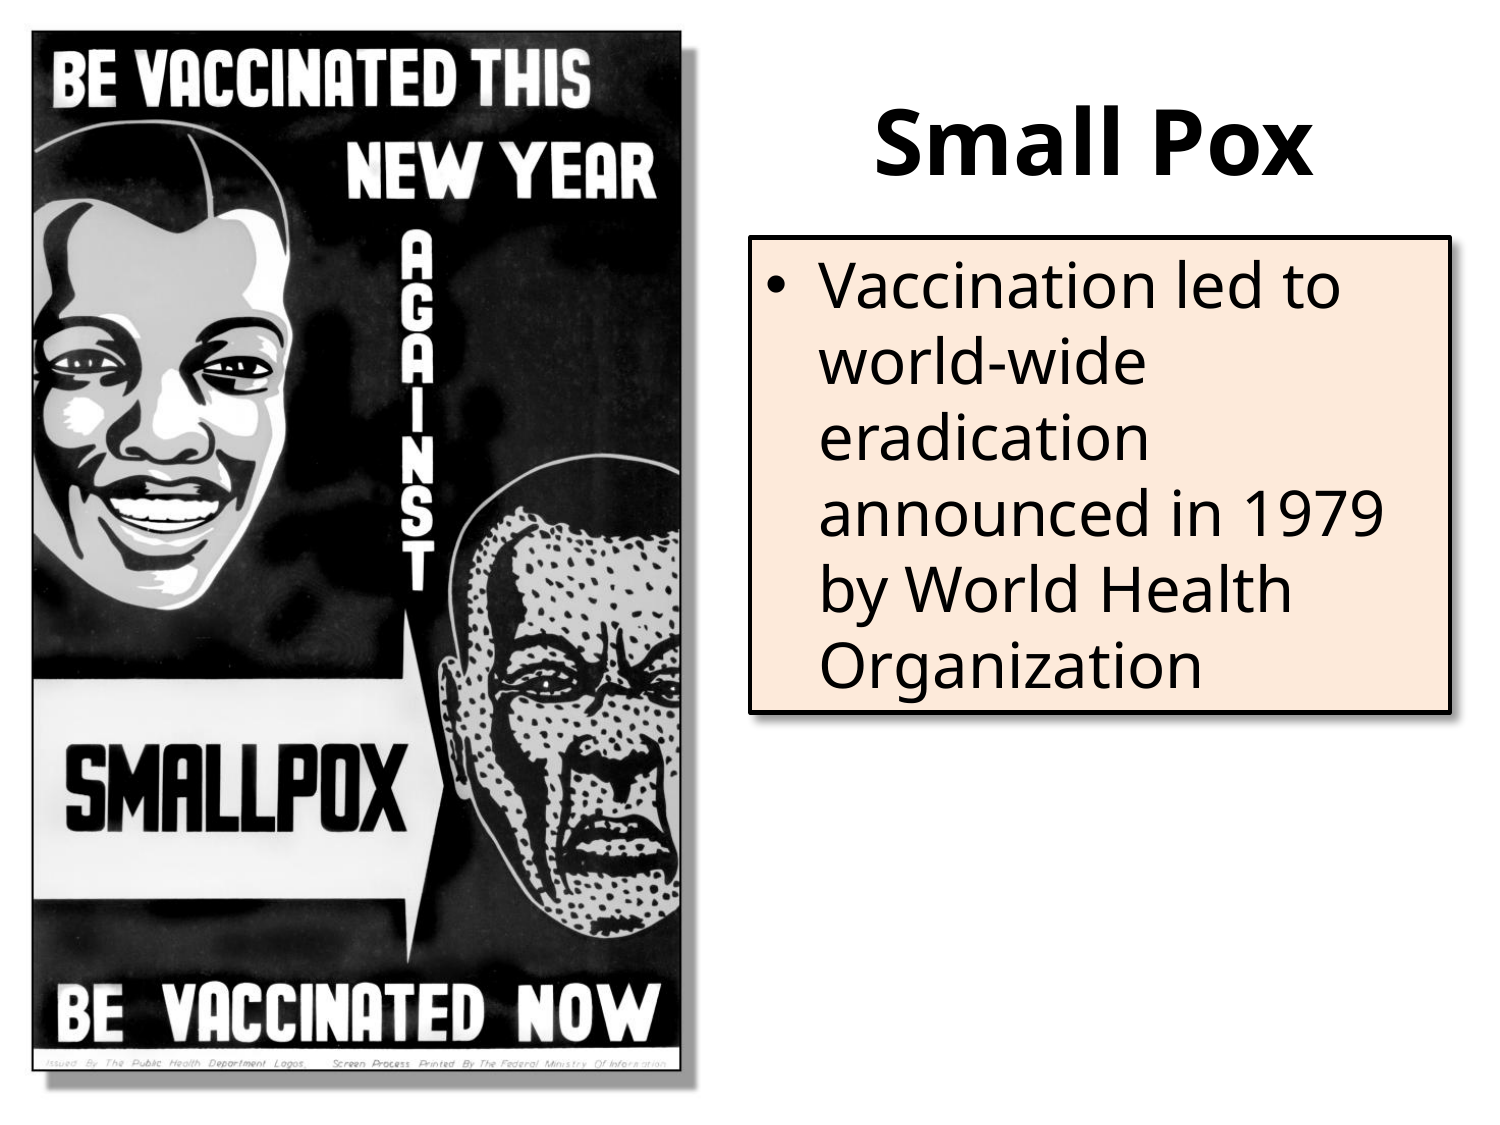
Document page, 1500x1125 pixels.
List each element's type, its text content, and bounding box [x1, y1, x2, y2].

list Vaccination led to world-wide eradication announced in 1979 by World Health Organization [750, 237, 1450, 713]
picture [0, 0, 713, 1103]
title Small Pox [762, 45, 1425, 233]
